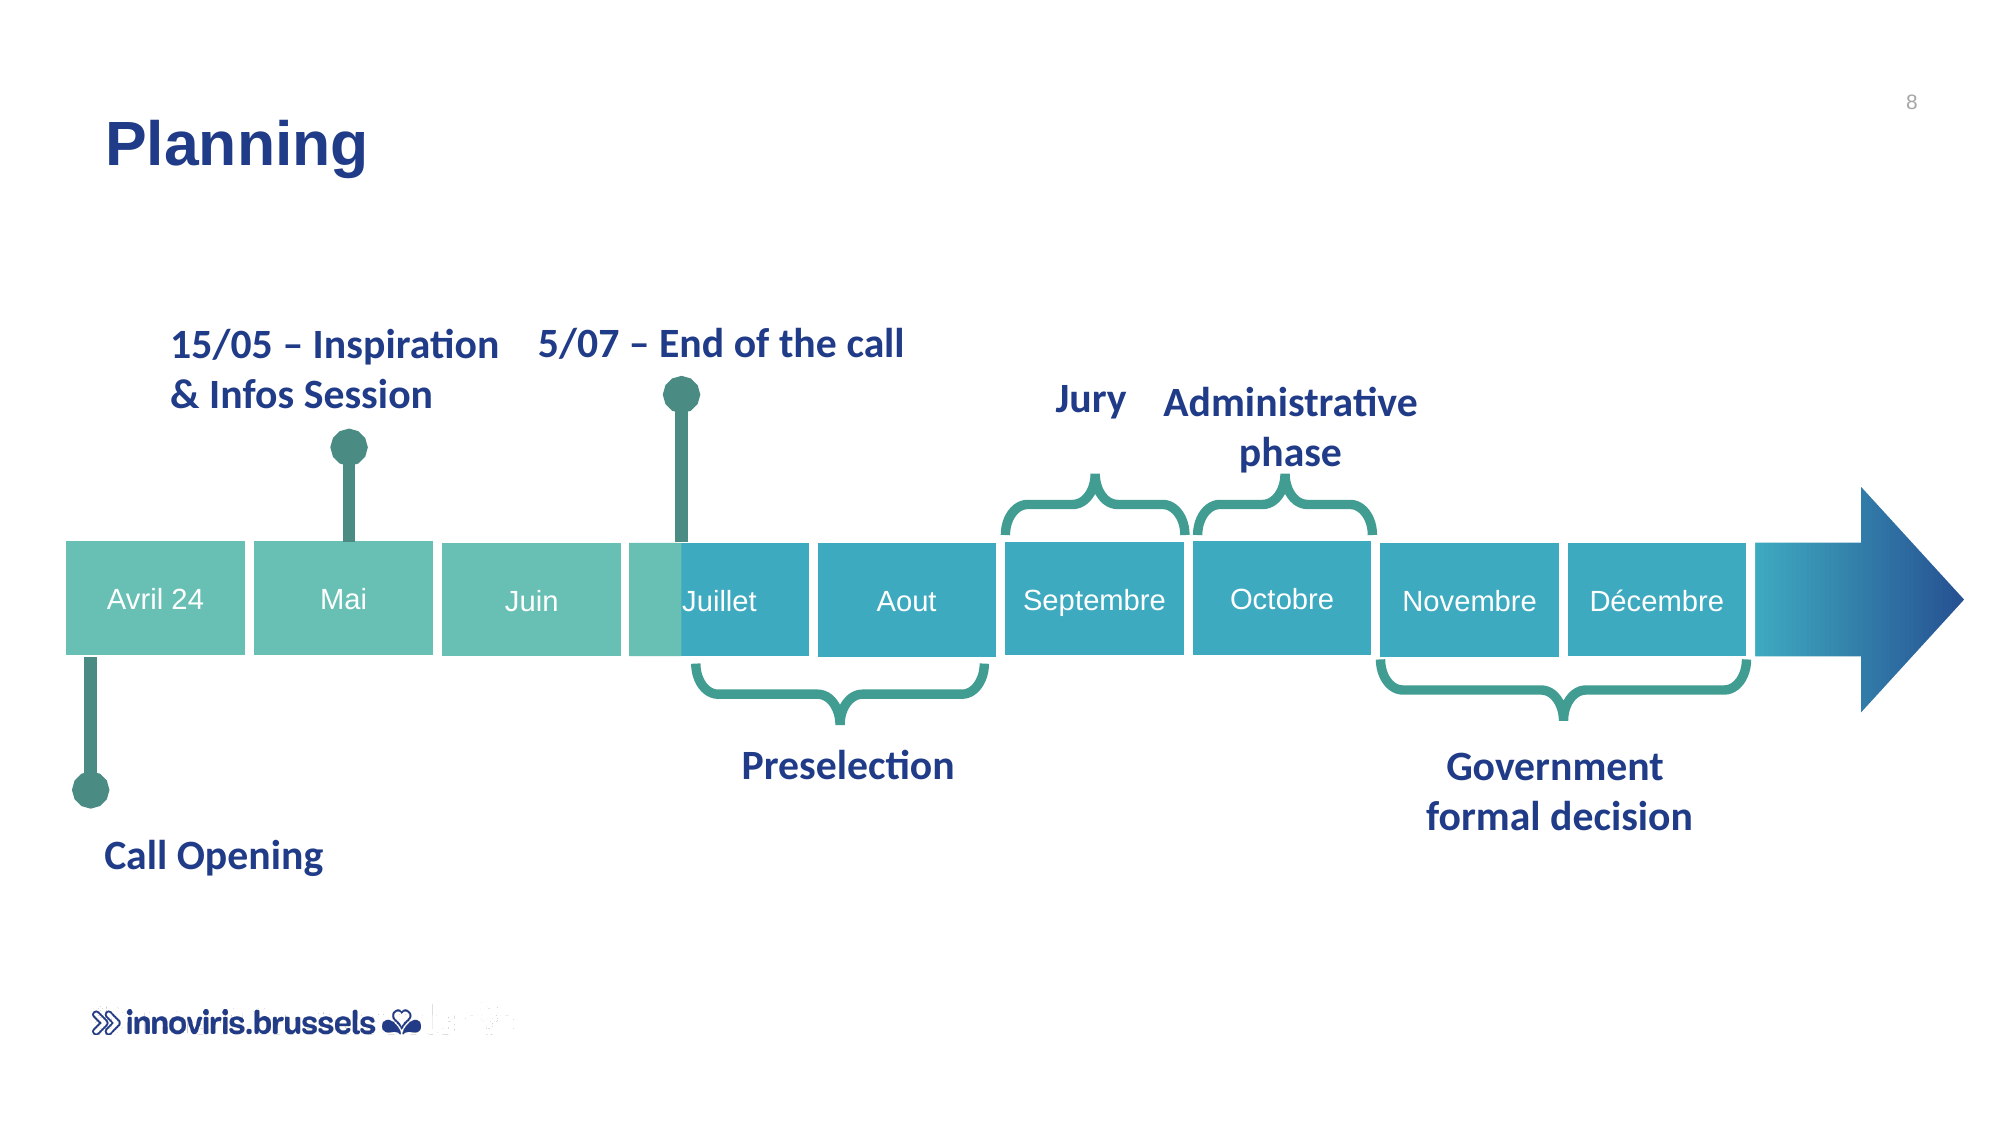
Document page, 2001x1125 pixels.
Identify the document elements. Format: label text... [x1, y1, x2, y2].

text_box [1753, 481, 1968, 719]
text_box Aout [816, 541, 998, 659]
text_box [1197, 482, 1373, 536]
text_box Décembre [1566, 540, 1748, 659]
text_box Novembre [1378, 541, 1561, 659]
text_box [1380, 659, 1748, 721]
text_box Septembre [1003, 540, 1186, 657]
text_box [628, 542, 683, 657]
text_box Juin [440, 540, 623, 659]
text_box Call Opening [89, 820, 403, 886]
text_box Juillet [628, 540, 811, 659]
text_box Octobre [1191, 539, 1373, 657]
text_box Avril 24 [64, 539, 247, 657]
text_box 15/05 – Inspiration & Infos Session [155, 309, 537, 425]
text_box Government formal decision [1286, 731, 1834, 847]
text_box [1004, 473, 1186, 536]
text_box Mai [252, 539, 435, 657]
picture [90, 1002, 514, 1035]
text_box Preselection [726, 730, 985, 796]
list Planning [90, 95, 1910, 187]
slide_number 8 [1482, 70, 1933, 131]
text_box 5/07 – End of the call [523, 308, 1071, 374]
text_box Jury [1040, 363, 1159, 428]
text_box [695, 663, 985, 725]
text_box Administrative phase [1099, 367, 1482, 482]
